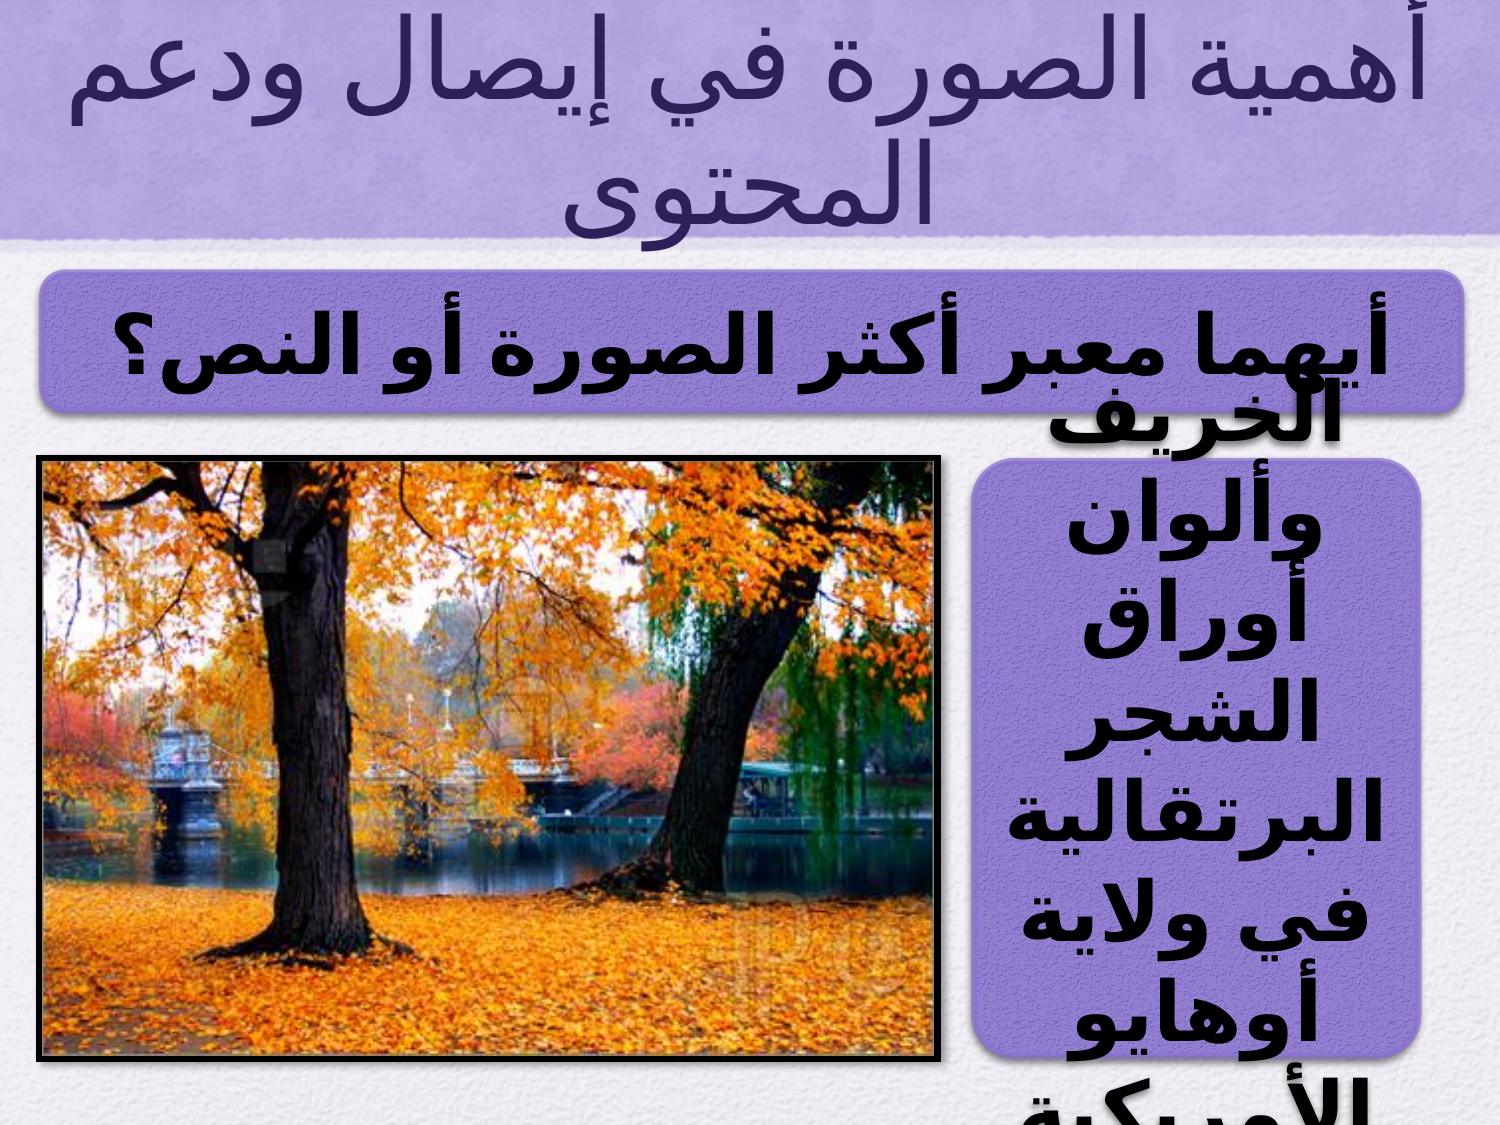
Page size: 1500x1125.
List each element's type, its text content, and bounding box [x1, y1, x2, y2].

text_box الخريف وألوان أوراق الشجر البرتقالية في ولاية أوهايو الأمريكية [971, 457, 1422, 1059]
title أهمية الصورة في إيصال ودعم المحتوى [0, 6, 1500, 239]
text_box أيهما معبر أكثر الصورة أو النص؟ [39, 269, 1465, 414]
picture [0, 239, 1500, 1125]
